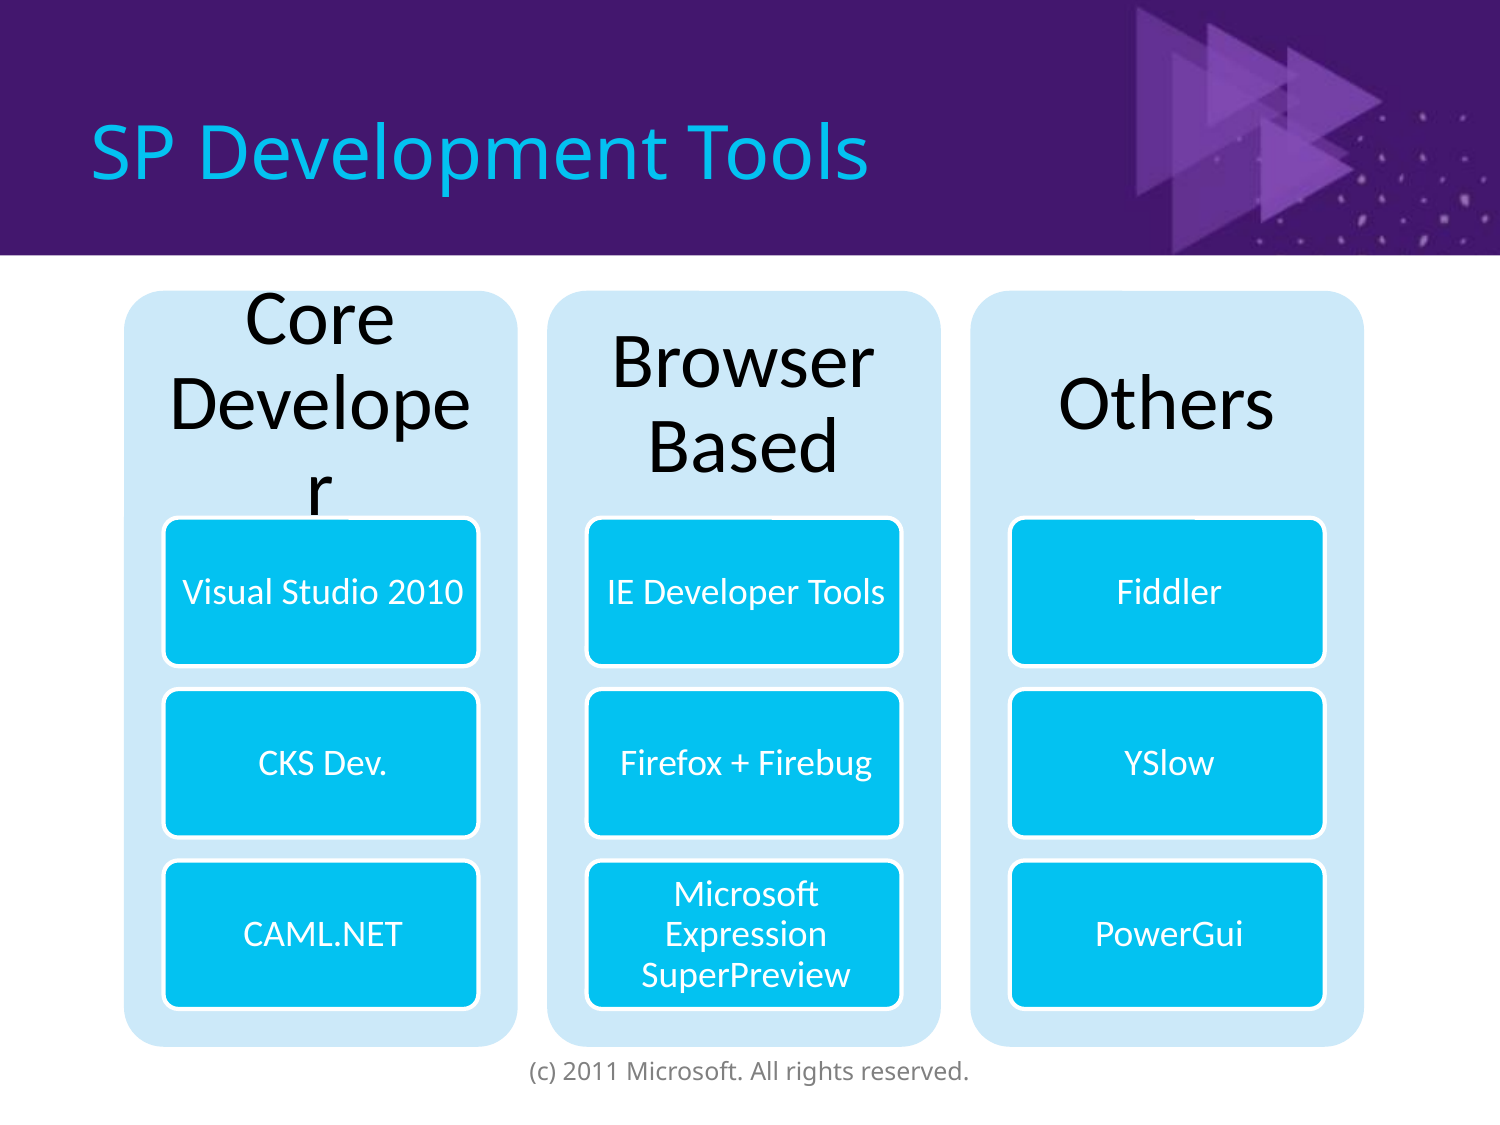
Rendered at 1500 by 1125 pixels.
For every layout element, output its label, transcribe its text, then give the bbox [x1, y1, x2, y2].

footer (c) 2011 Microsoft. All rights reserved. [512, 1055, 988, 1103]
picture [0, 0, 1500, 255]
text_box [123, 290, 1365, 1047]
title SP Development Tools [75, 56, 1425, 244]
